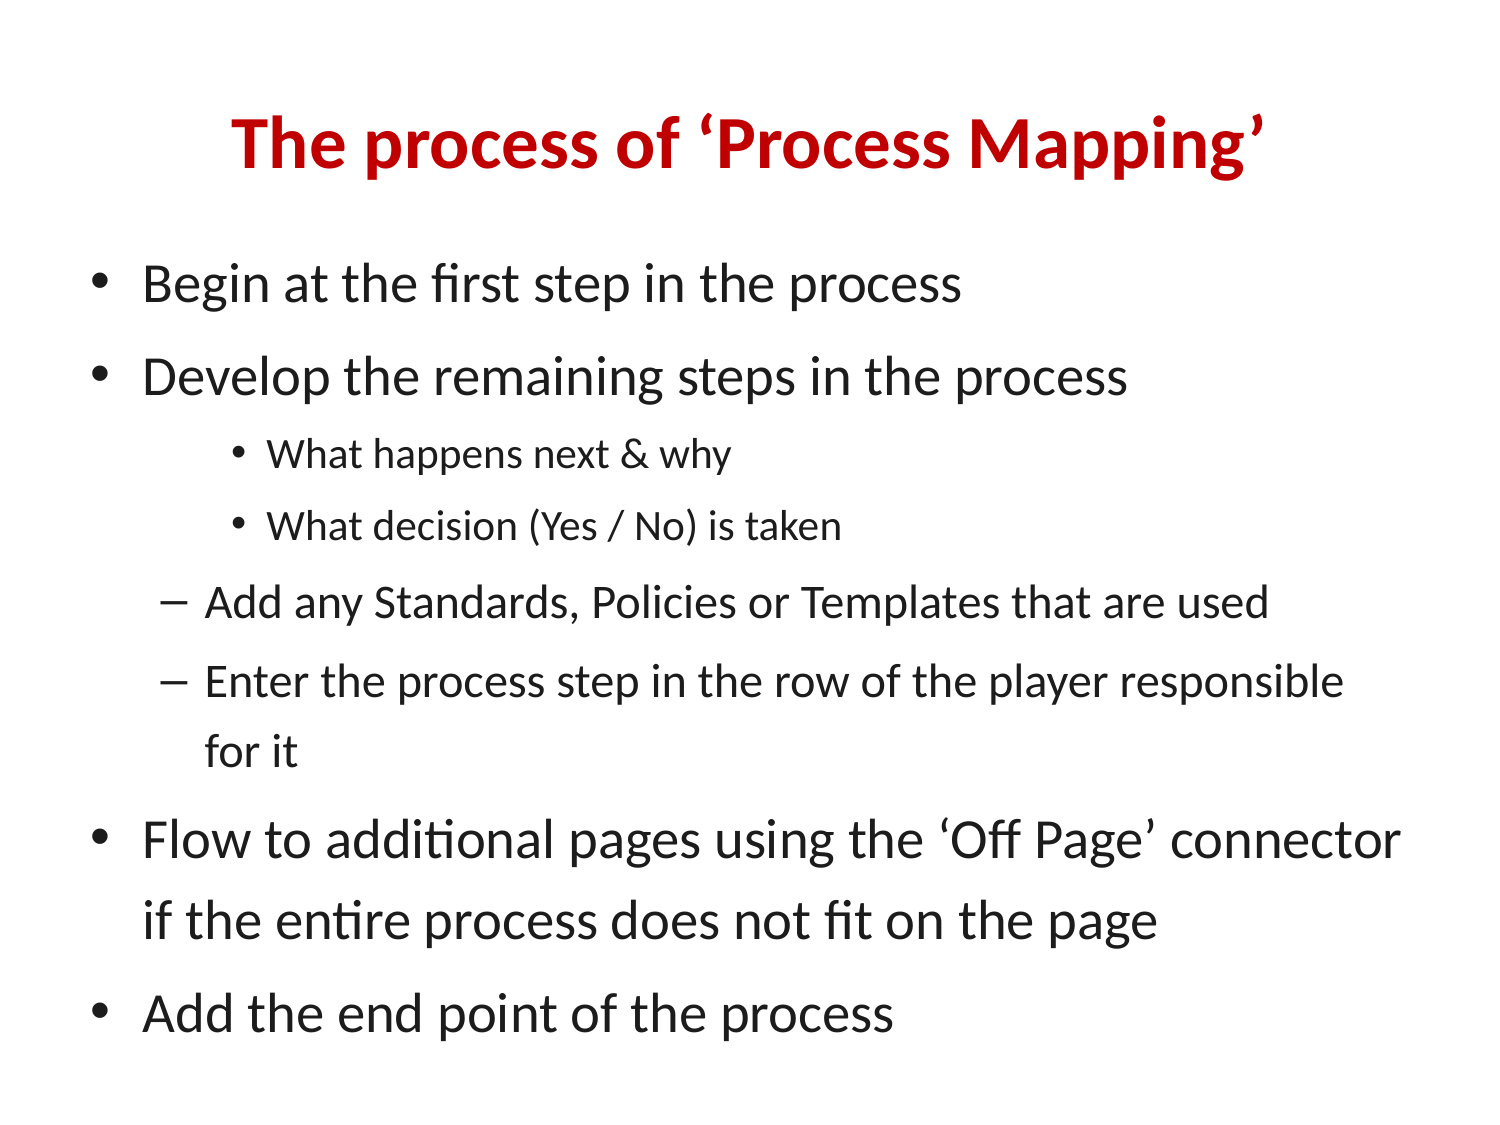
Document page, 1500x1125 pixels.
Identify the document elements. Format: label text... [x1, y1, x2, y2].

title The process of ‘Process Mapping’ [75, 45, 1425, 224]
list Begin at the first step in the process Develop the remaining steps in the process What happens next & why What decision (Yes / No) is taken Add any Standards, Policies or Templates that are used Enter the process step in the row of the player responsible for it Flow to additional pages using the ‘Off Page’ connector if the entire process does not fit on the page Add the end point of the process [75, 224, 1425, 1125]
